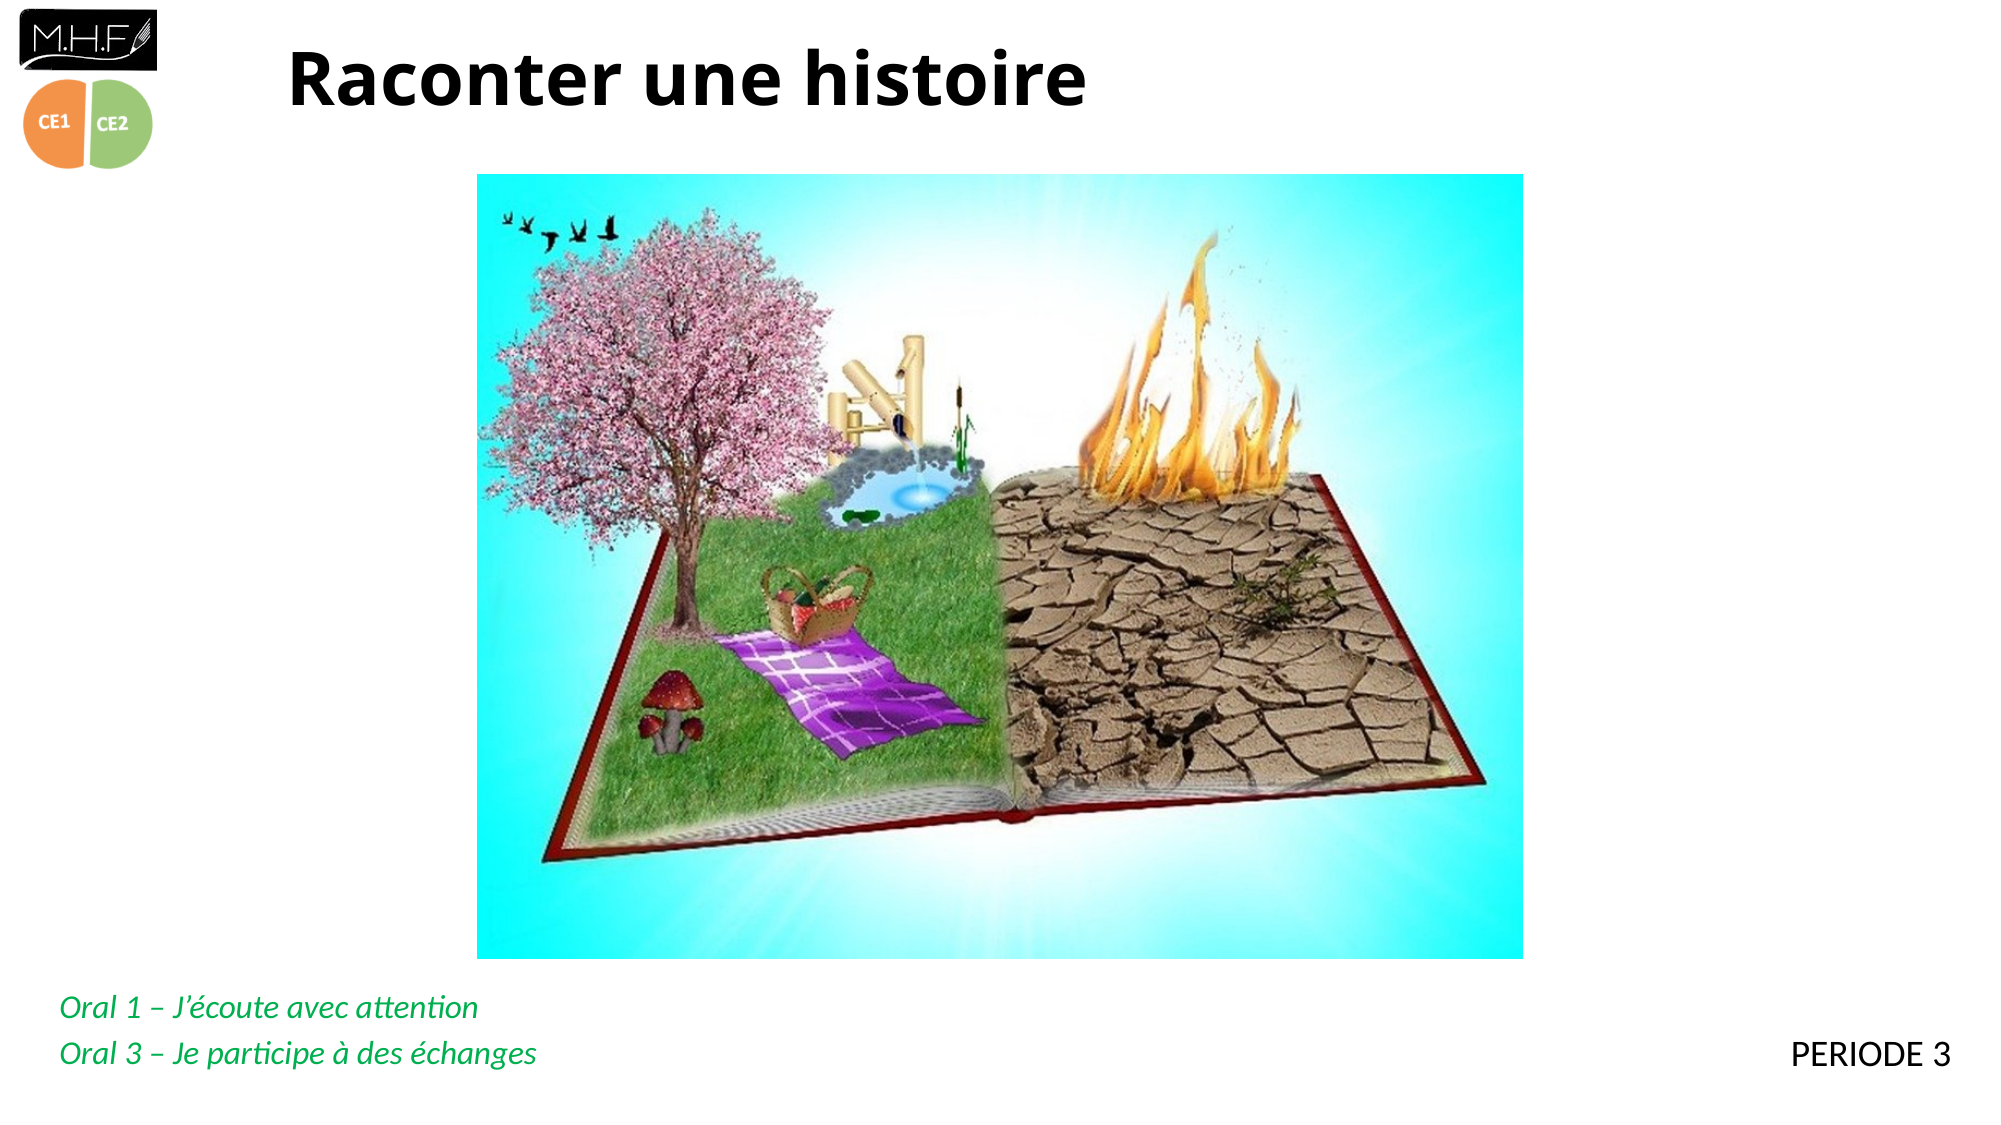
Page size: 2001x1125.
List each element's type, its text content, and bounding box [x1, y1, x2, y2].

text_box PERIODE 3 [1362, 1021, 1967, 1082]
picture [477, 174, 1523, 959]
text_box Oral 1 – J’écoute avec attention Oral 3 – Je participe à des échanges [44, 977, 1346, 1092]
picture [1, 7, 177, 207]
title Raconter une histoire [271, 7, 1250, 156]
